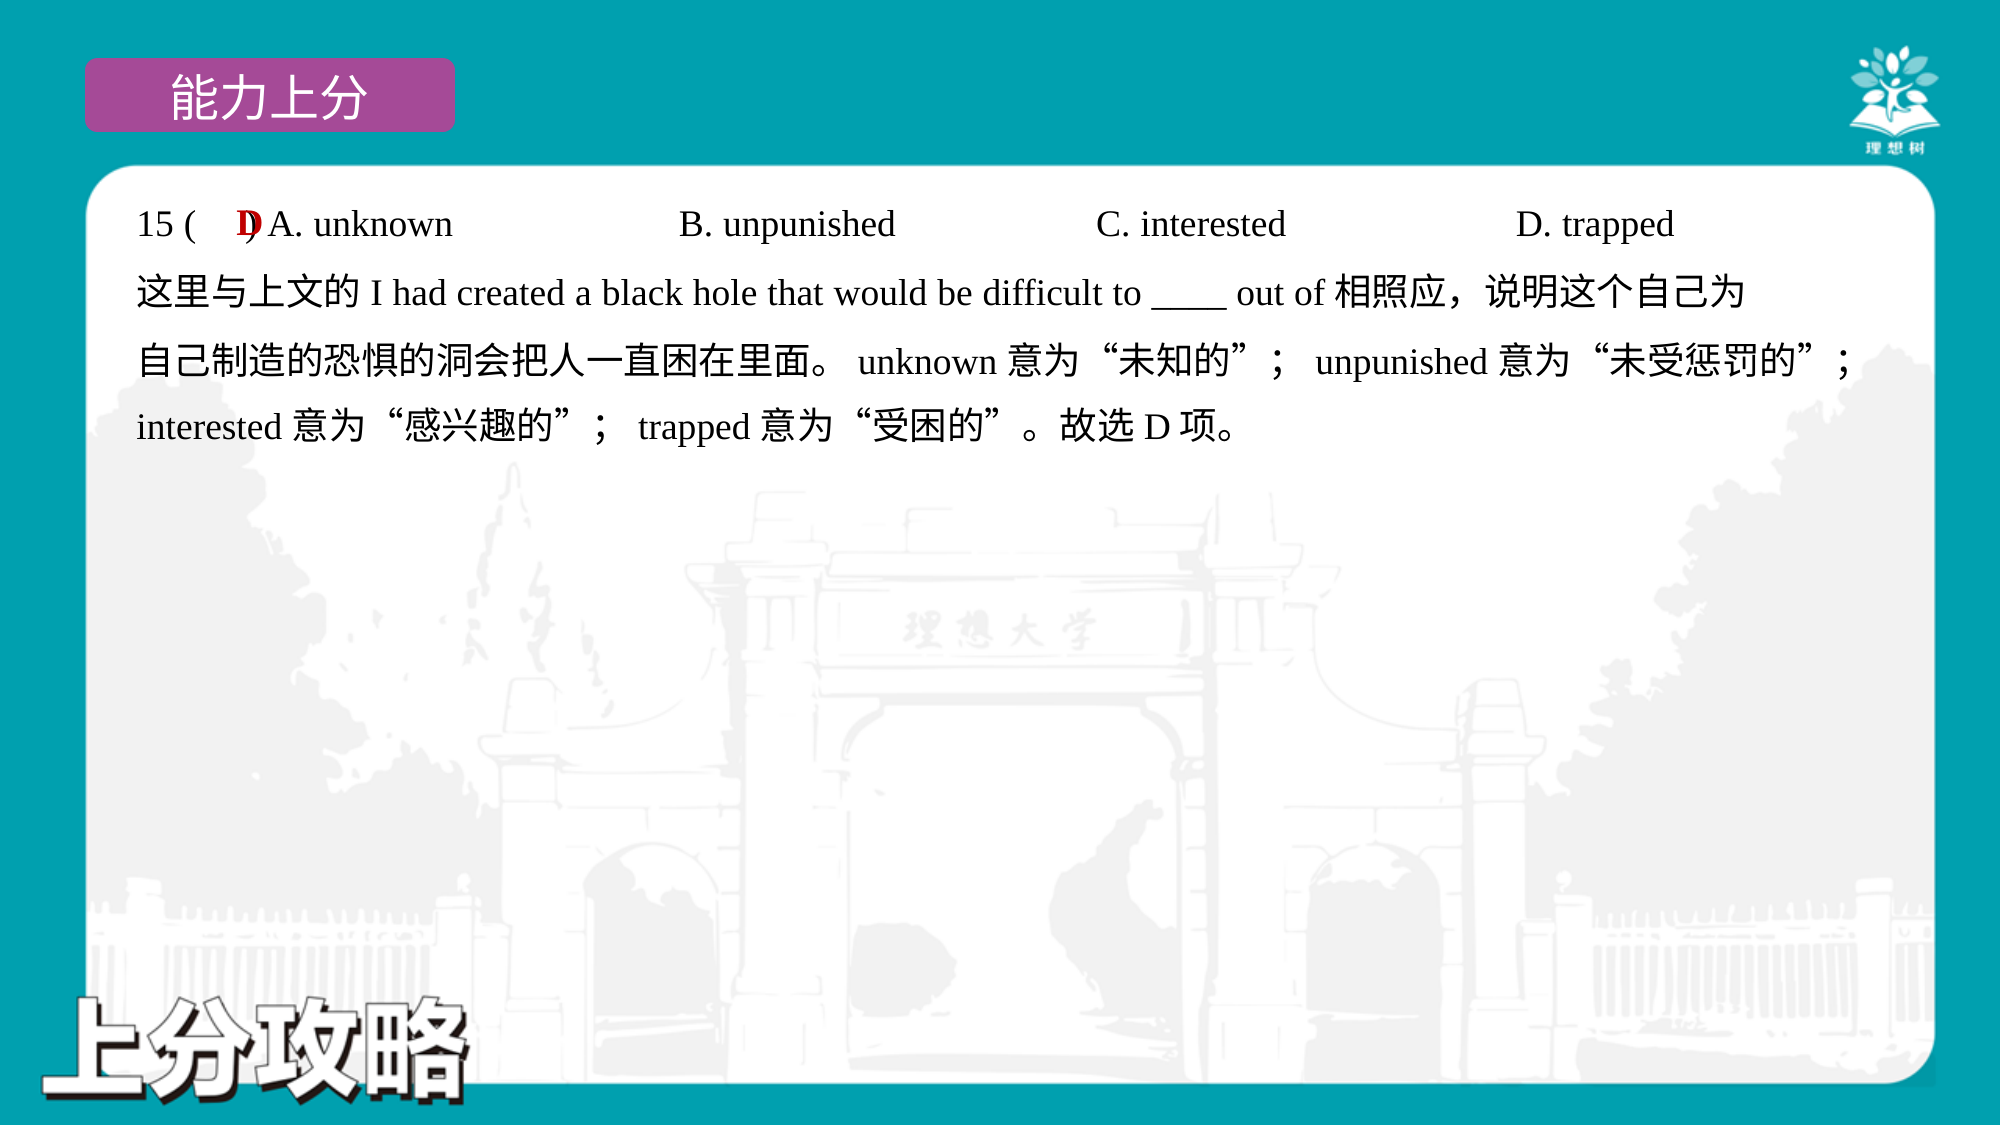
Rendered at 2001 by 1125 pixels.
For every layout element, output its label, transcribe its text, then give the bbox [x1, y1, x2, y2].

text_box 15 ( ) A. unknown B. unpunished C. interested D. trapped [136, 176, 1865, 237]
text_box 这里与上文的I had created a black hole that would be difficult to ____ out of相照应，说明这个自己为 自己制造的恐惧的洞会把人一直困在里面。unknown意为“未知的”；unpunished意为“未受惩罚的”； interested意为“感兴趣的”；trapped意为“受困的”。故选D项。 [136, 244, 1865, 441]
picture [0, 0, 2000, 1125]
text_box D [222, 176, 278, 236]
